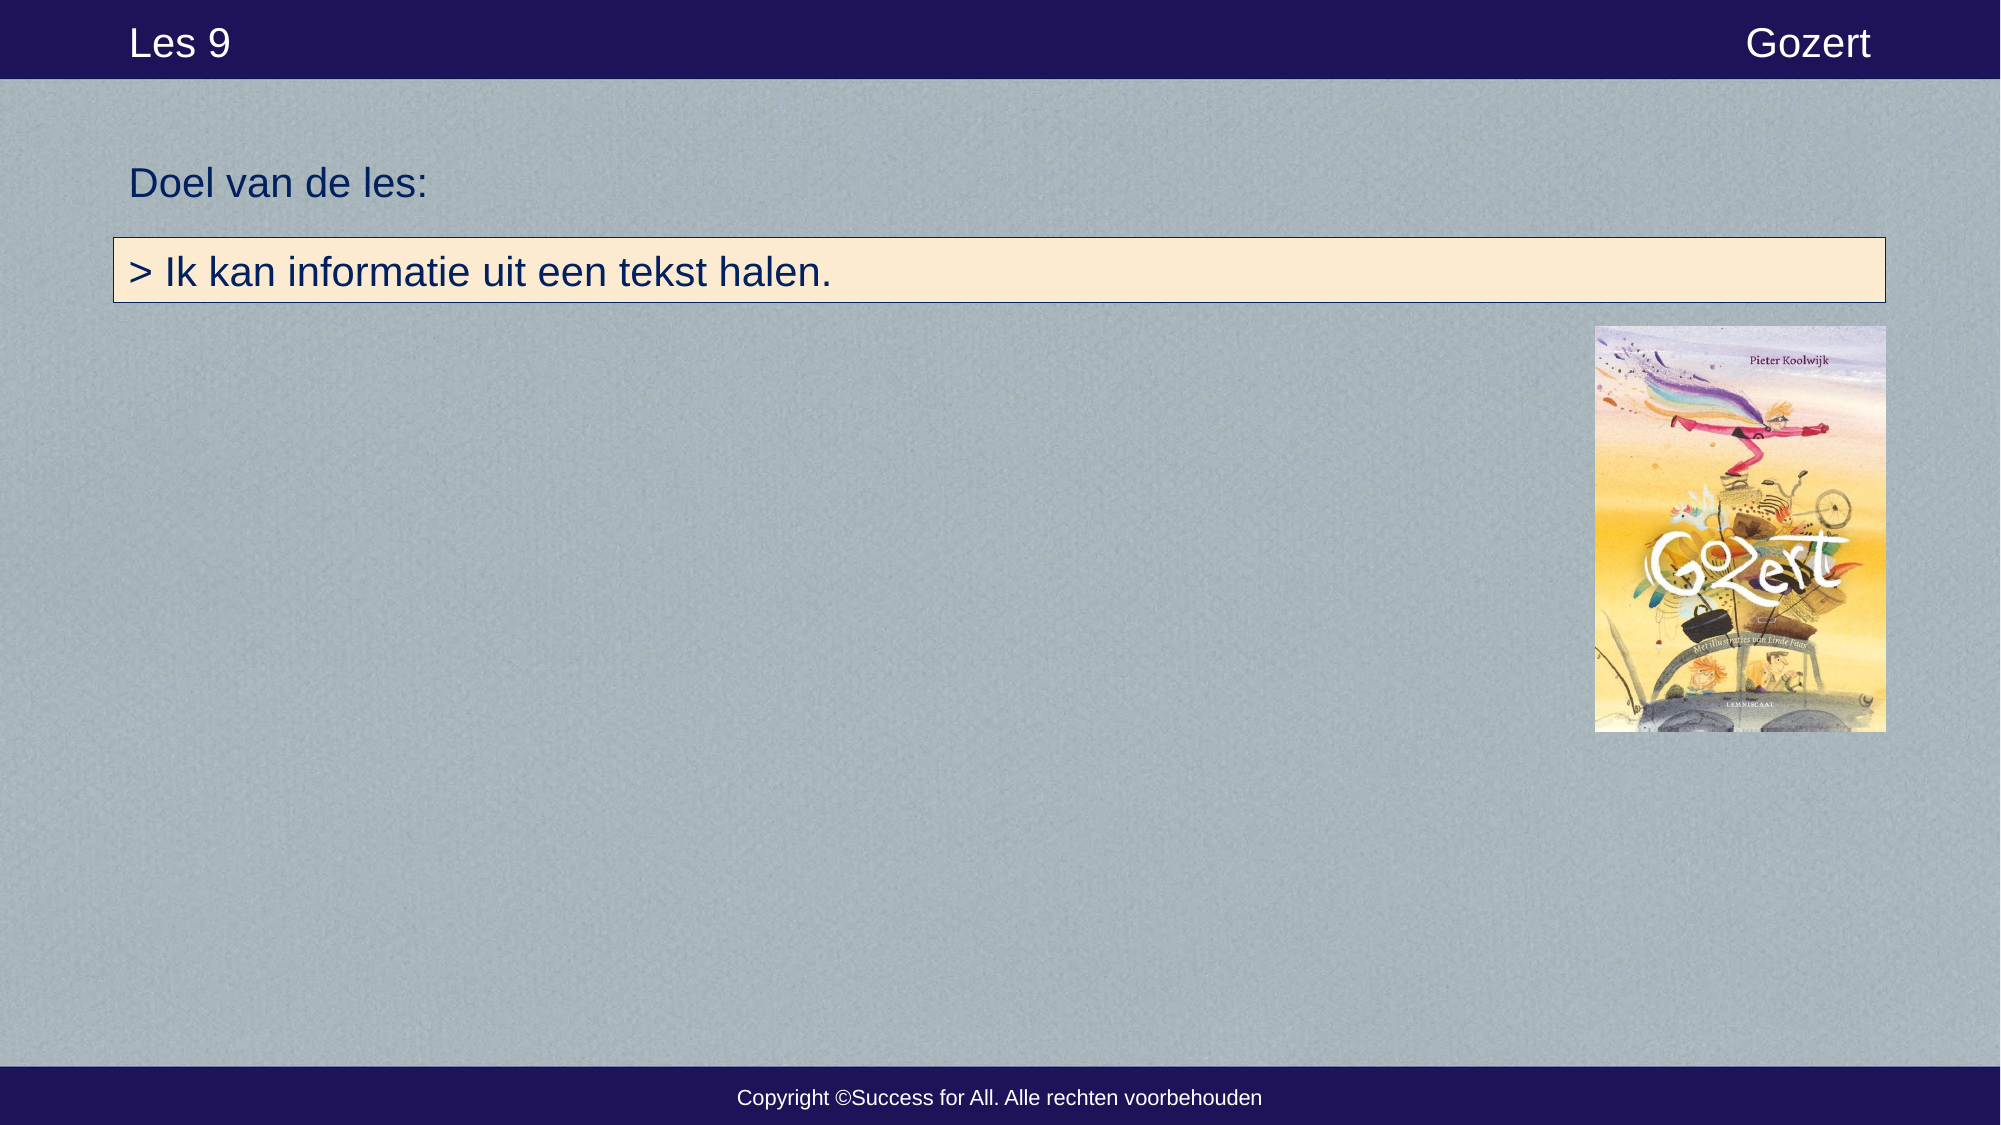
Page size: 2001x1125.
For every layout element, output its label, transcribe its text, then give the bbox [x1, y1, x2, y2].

text_box Gozert [999, 8, 1886, 73]
text_box Doel van de les: [113, 148, 1635, 214]
text_box > Ik kan informatie uit een tekst halen. [113, 237, 1886, 303]
text_box Les 9 [114, 8, 354, 73]
text_box Copyright ©Success for All. Alle rechten voorbehouden [0, 1076, 2000, 1125]
picture [0, 0, 2001, 1125]
